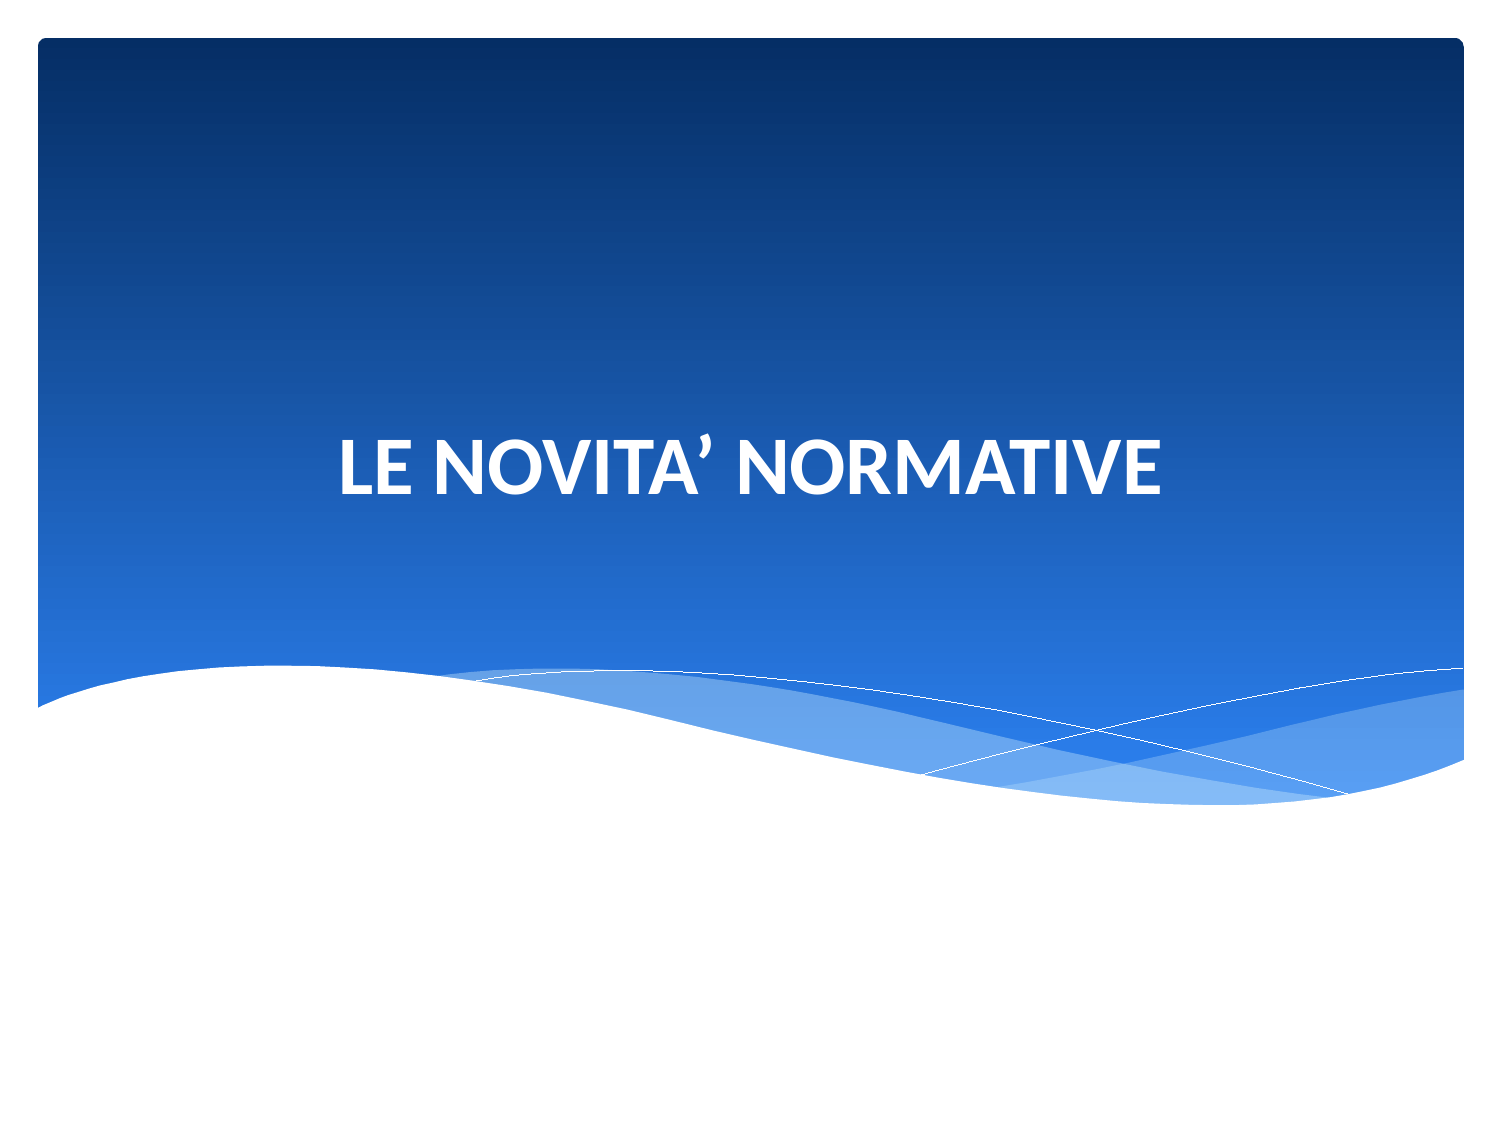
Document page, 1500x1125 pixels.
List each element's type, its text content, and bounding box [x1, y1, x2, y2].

title LE NOVITA’ NORMATIVE [113, 404, 1389, 655]
